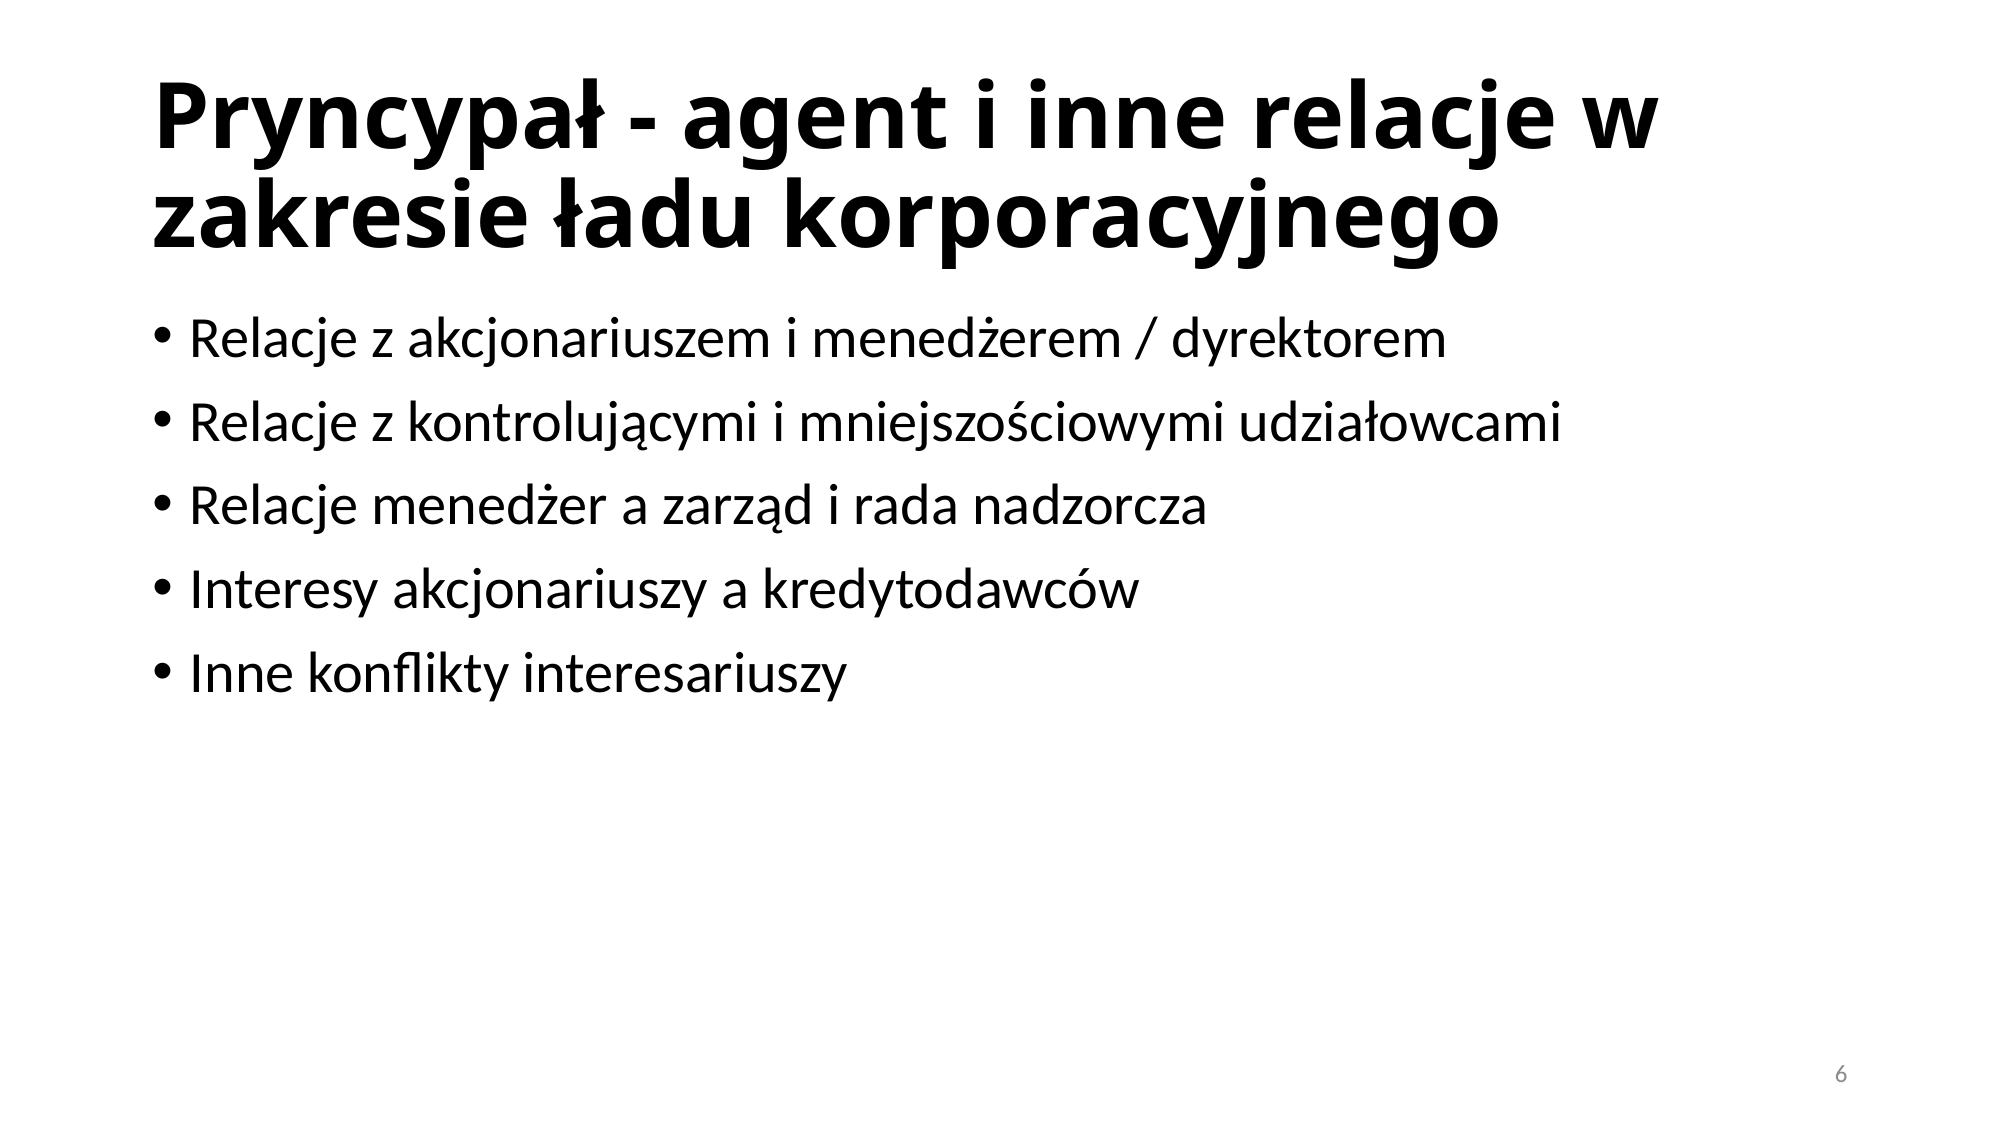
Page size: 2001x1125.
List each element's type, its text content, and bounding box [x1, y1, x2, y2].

title Pryncypał - agent i inne relacje w zakresie ładu korporacyjnego [137, 59, 1863, 278]
slide_number 6 [1412, 1042, 1863, 1103]
list Relacje z akcjonariuszem i menedżerem / dyrektorem Relacje z kontrolującymi i mniejszościowymi udziałowcami Relacje menedżer a zarząd i rada nadzorcza Interesy akcjonariuszy a kredytodawców Inne konflikty interesariuszy [137, 299, 1863, 1014]
